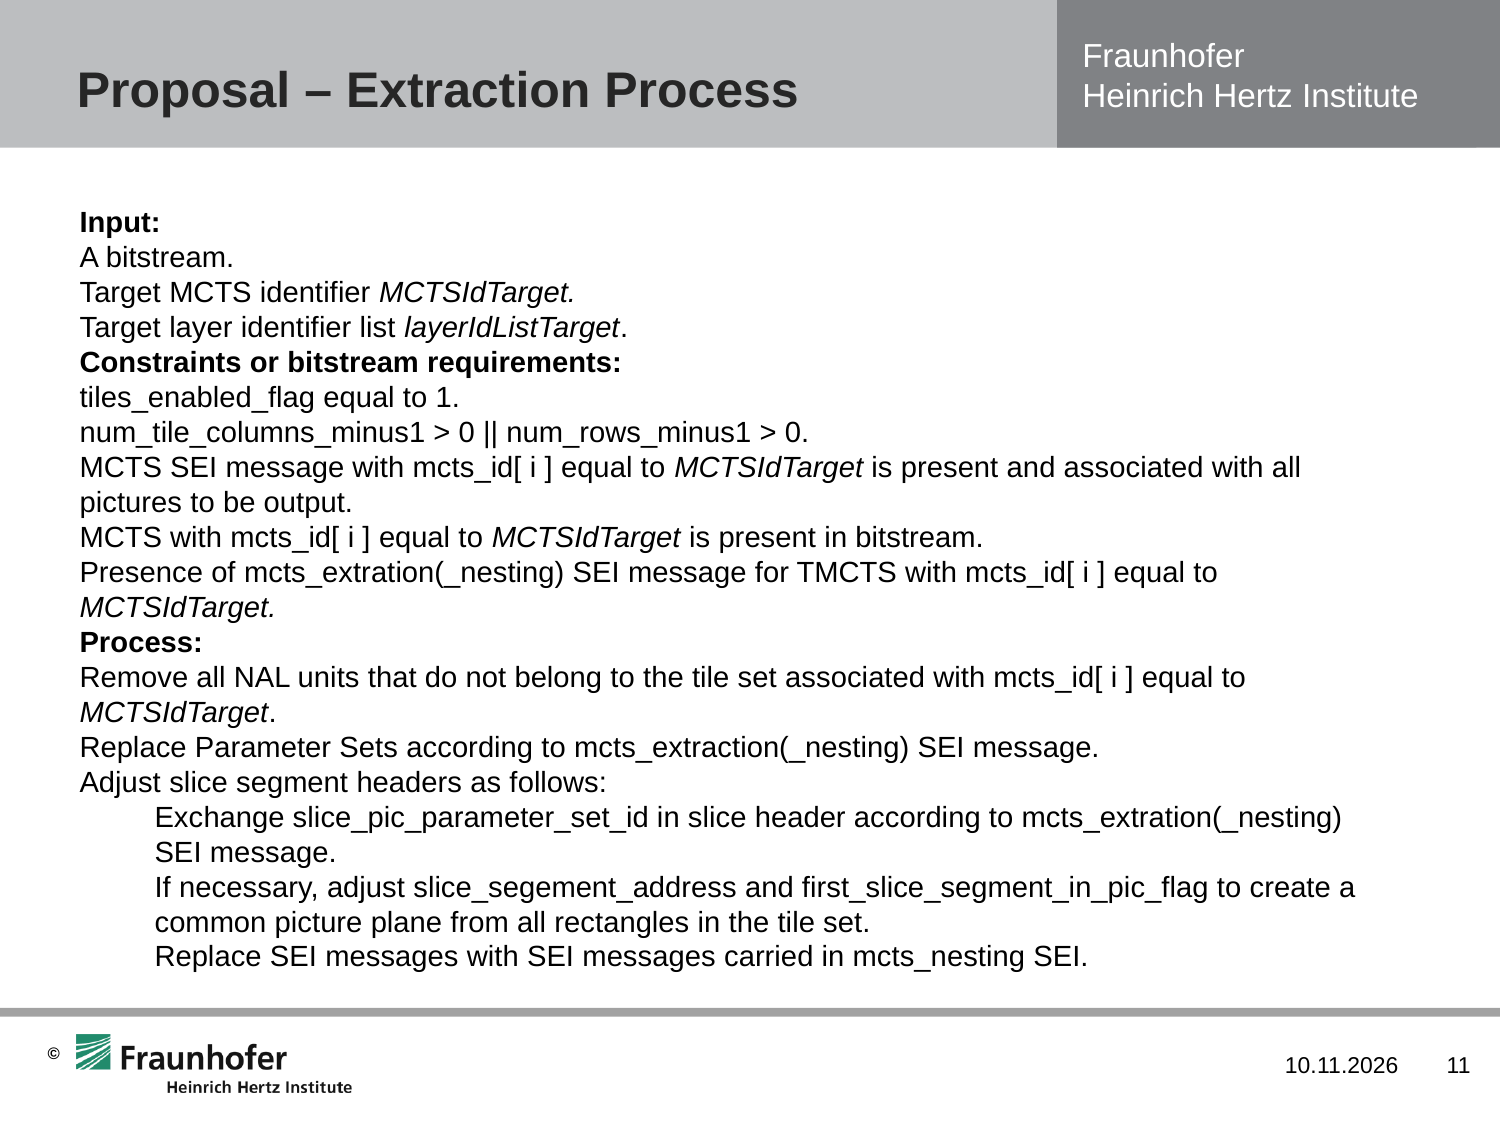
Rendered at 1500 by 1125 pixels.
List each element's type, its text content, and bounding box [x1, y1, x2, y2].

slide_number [1019, 1034, 1394, 1094]
title Proposal – Extraction Process [76, 58, 1022, 118]
text_box Input: A bitstream. Target MCTS identifier MCTSIdTarget. Target layer identifier list layerIdListTarget. Constraints or bitstream requirements: tiles_enabled_flag equal to 1. num_tile_columns_minus1 > 0 || num_rows_minus1 > 0. MCTS SEI message with mcts_id[ i ] equal to MCTSIdTarget is present and associated with all pictures to be output. MCTS with mcts_id[ i ] equal to MCTSIdTarget is present in bitstream. Presence of mcts_extration(_nesting) SEI message for TMCTS with mcts_id[ i ] equal to MCTSIdTarget. Process: Remove all NAL units that do not belong to the tile set associated with mcts_id[ i ] equal to MCTSIdTarget. Replace Parameter Sets according to mcts_extraction(_nesting) SEI message. Adjust slice segment headers as follows: Exchange slice_pic_parameter_set_id in slice header according to mcts_extration(_nesting) SEI message. If necessary, adjust slice_segement_address and first_slice_segment_in_pic_flag to create a common picture plane from all rectangles in the tile set. Replace SEI messages with SEI messages carried in mcts_nesting SEI. [64, 196, 1400, 981]
slide_number 11 [1394, 1034, 1471, 1094]
picture [76, 1034, 352, 1093]
